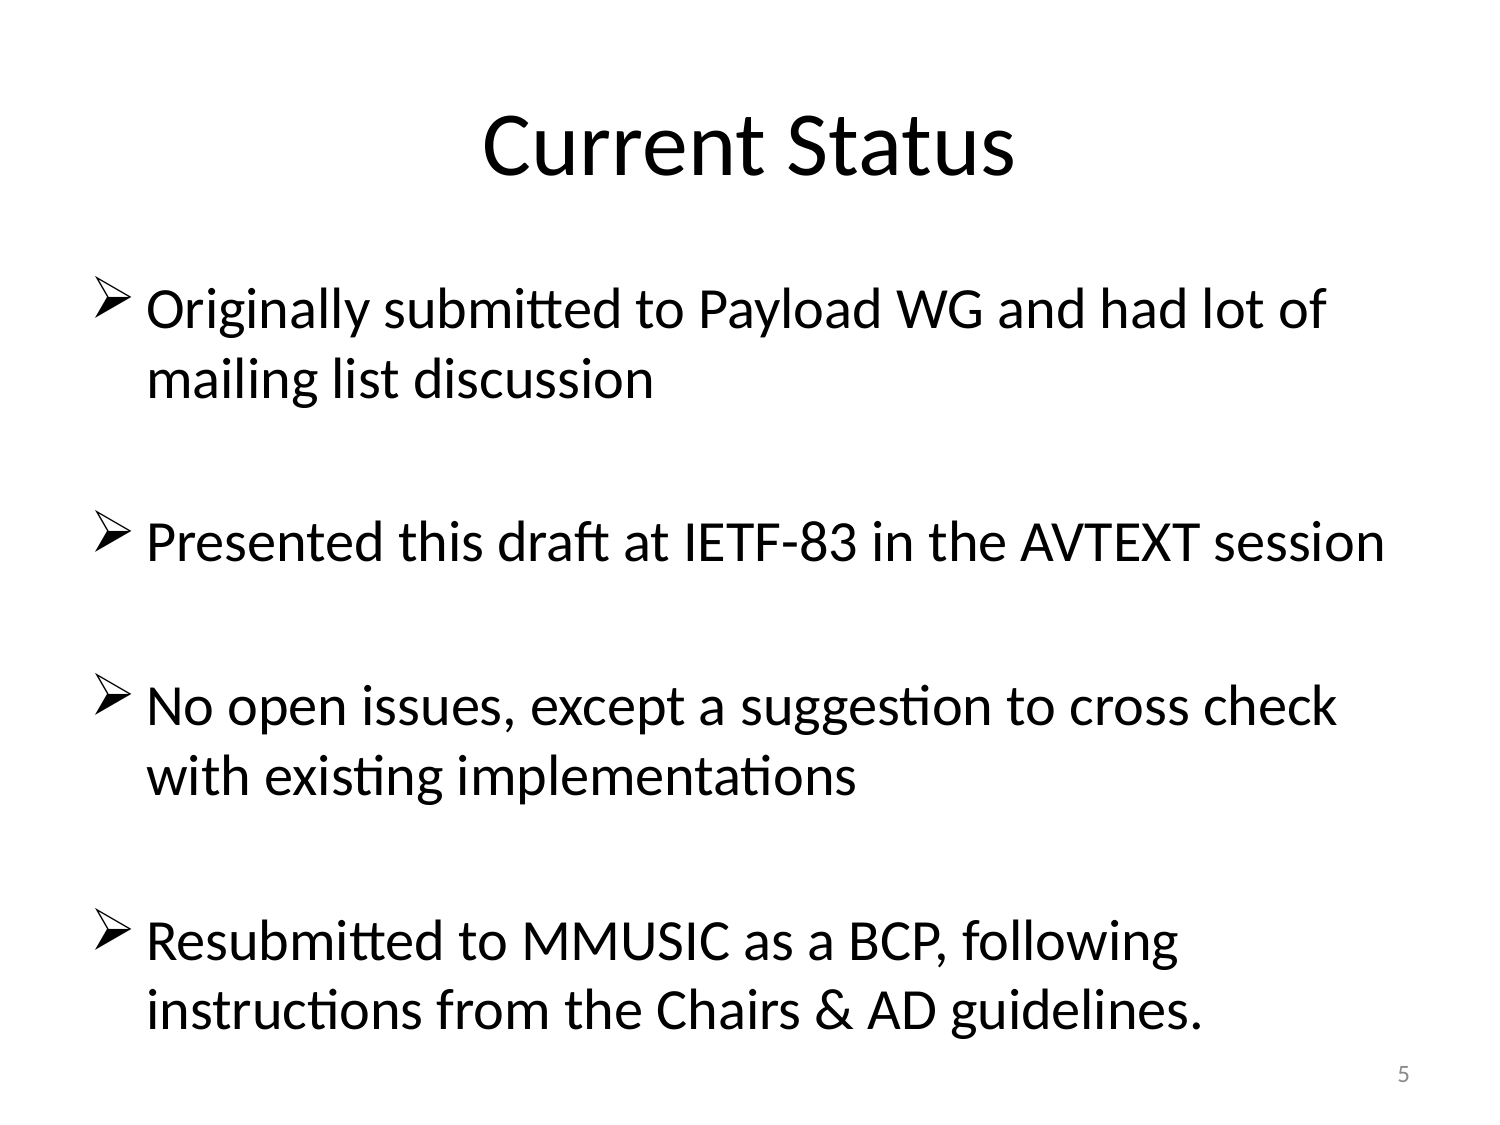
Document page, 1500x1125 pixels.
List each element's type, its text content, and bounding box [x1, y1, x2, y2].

title Current Status [74, 44, 1426, 233]
slide_number 5 [1337, 1042, 1425, 1103]
list Originally submitted to Payload WG and had lot of mailing list discussion Presented this draft at IETF-83 in the AVTEXT session No open issues, except a suggestion to cross check with existing implementations Resubmitted to MMUSIC as a BCP, following instructions from the Chairs & AD guidelines. [74, 262, 1426, 1006]
